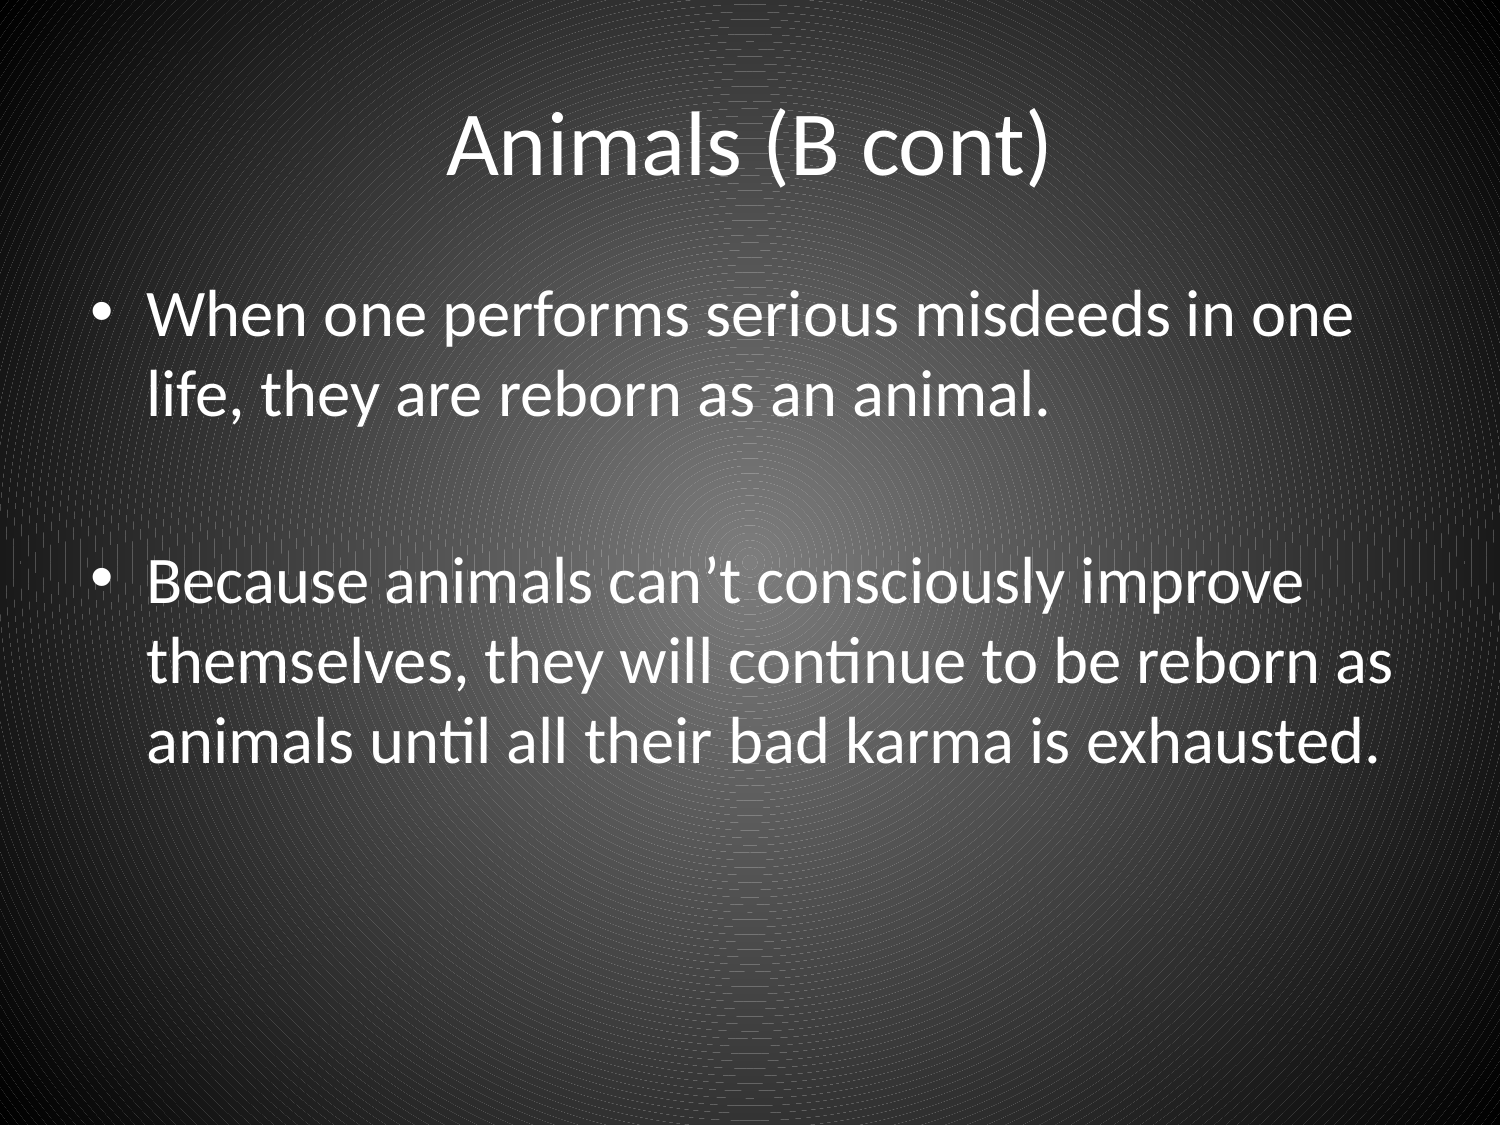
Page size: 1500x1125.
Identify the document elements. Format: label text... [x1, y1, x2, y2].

list When one performs serious misdeeds in one life, they are reborn as an animal. Because animals can’t consciously improve themselves, they will continue to be reborn as animals until all their bad karma is exhausted. [75, 262, 1425, 1005]
title Animals (B cont) [75, 45, 1425, 233]
